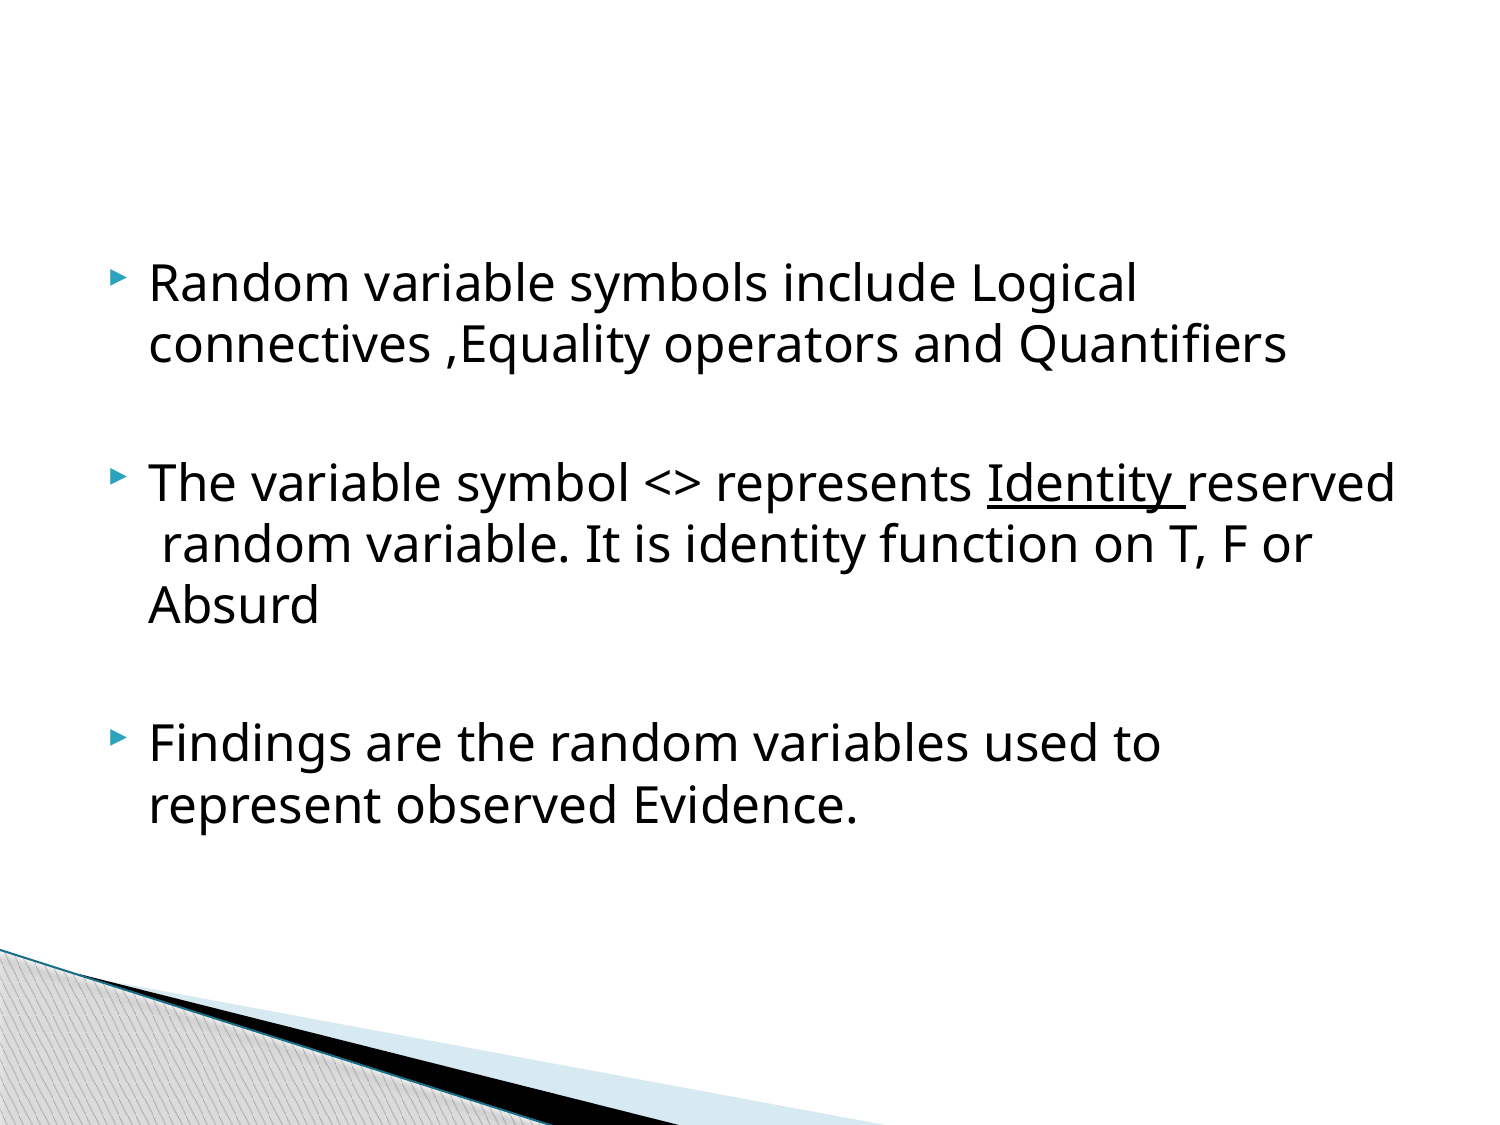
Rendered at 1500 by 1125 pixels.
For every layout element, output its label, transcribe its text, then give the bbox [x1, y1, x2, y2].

list Random variable symbols include Logical connectives ,Equality operators and Quantifiers The variable symbol <> represents Identity reserved random variable. It is identity function on T, F or Absurd Findings are the random variables used to represent observed Evidence. [75, 243, 1425, 986]
